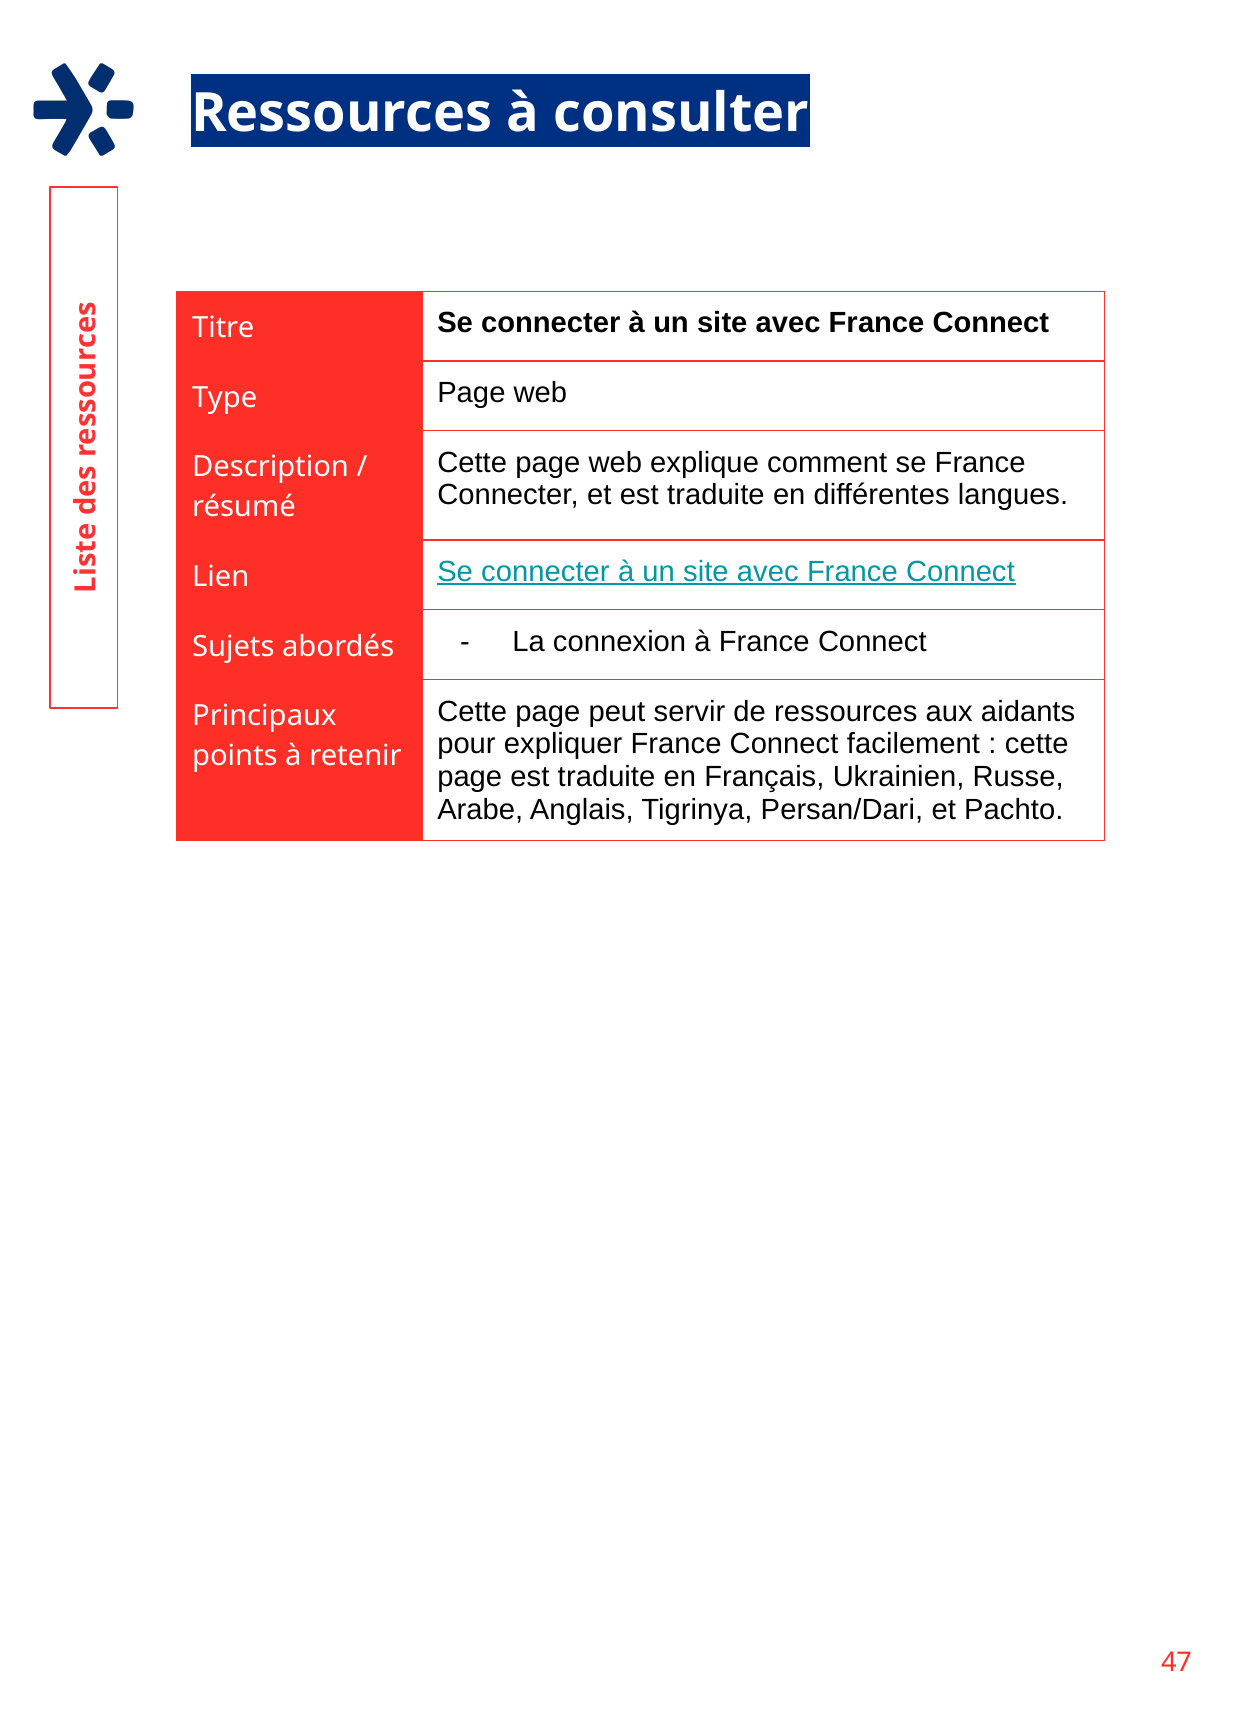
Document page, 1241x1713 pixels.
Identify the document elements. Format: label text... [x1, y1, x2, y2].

slide_number ‹#› [1136, 1621, 1211, 1705]
text_box Liste des ressources [49, 187, 118, 709]
table_header Se connecter à un site avec France Connect [423, 292, 1104, 360]
table_cell Cette page web explique comment se France Connecter, et est traduite en différentes langues. [423, 431, 1104, 539]
picture [32, 61, 135, 157]
table_cell Se connecter à un site avec France Connect [423, 541, 1104, 609]
table_header Titre [178, 292, 422, 360]
table_cell Lien [178, 541, 422, 609]
text_box Ressources à consulter [185, 71, 1241, 148]
table_cell Principaux points à retenir [178, 680, 422, 840]
table_cell Description / résumé [178, 431, 422, 539]
table_cell Type [178, 362, 422, 430]
table_cell Cette page peut servir de ressources aux aidants pour expliquer France Connect facilement : cette page est traduite en Français, Ukrainien, Russe, Arabe, Anglais, Tigrinya, Persan/Dari, et Pachto. [423, 680, 1104, 840]
table_cell Sujets abordés [178, 610, 422, 679]
table_cell Page web [423, 362, 1104, 430]
table_cell La connexion à France Connect [423, 610, 1104, 679]
